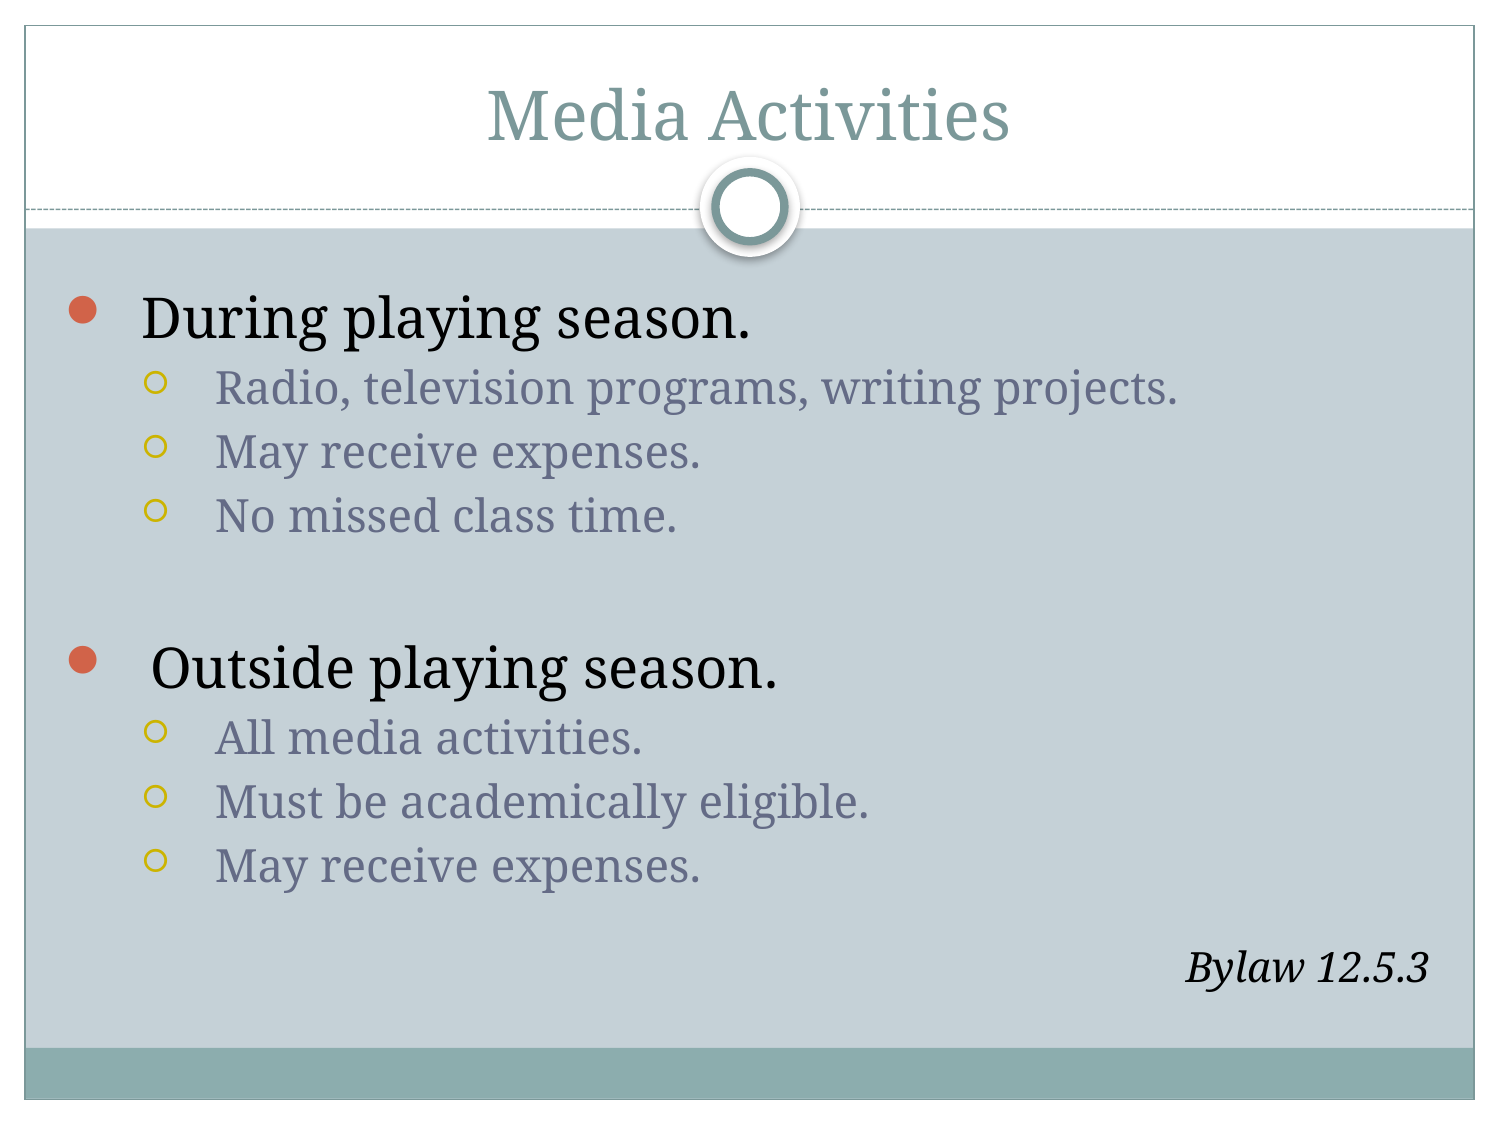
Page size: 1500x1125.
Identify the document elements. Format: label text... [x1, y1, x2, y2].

list During playing season. Radio, television programs, writing projects. May receive expenses. No missed class time. Outside playing season. All media activities. Must be academically eligible. May receive expenses. Bylaw 12.5.3 [50, 275, 1445, 1025]
title Media Activities [49, 37, 1450, 162]
